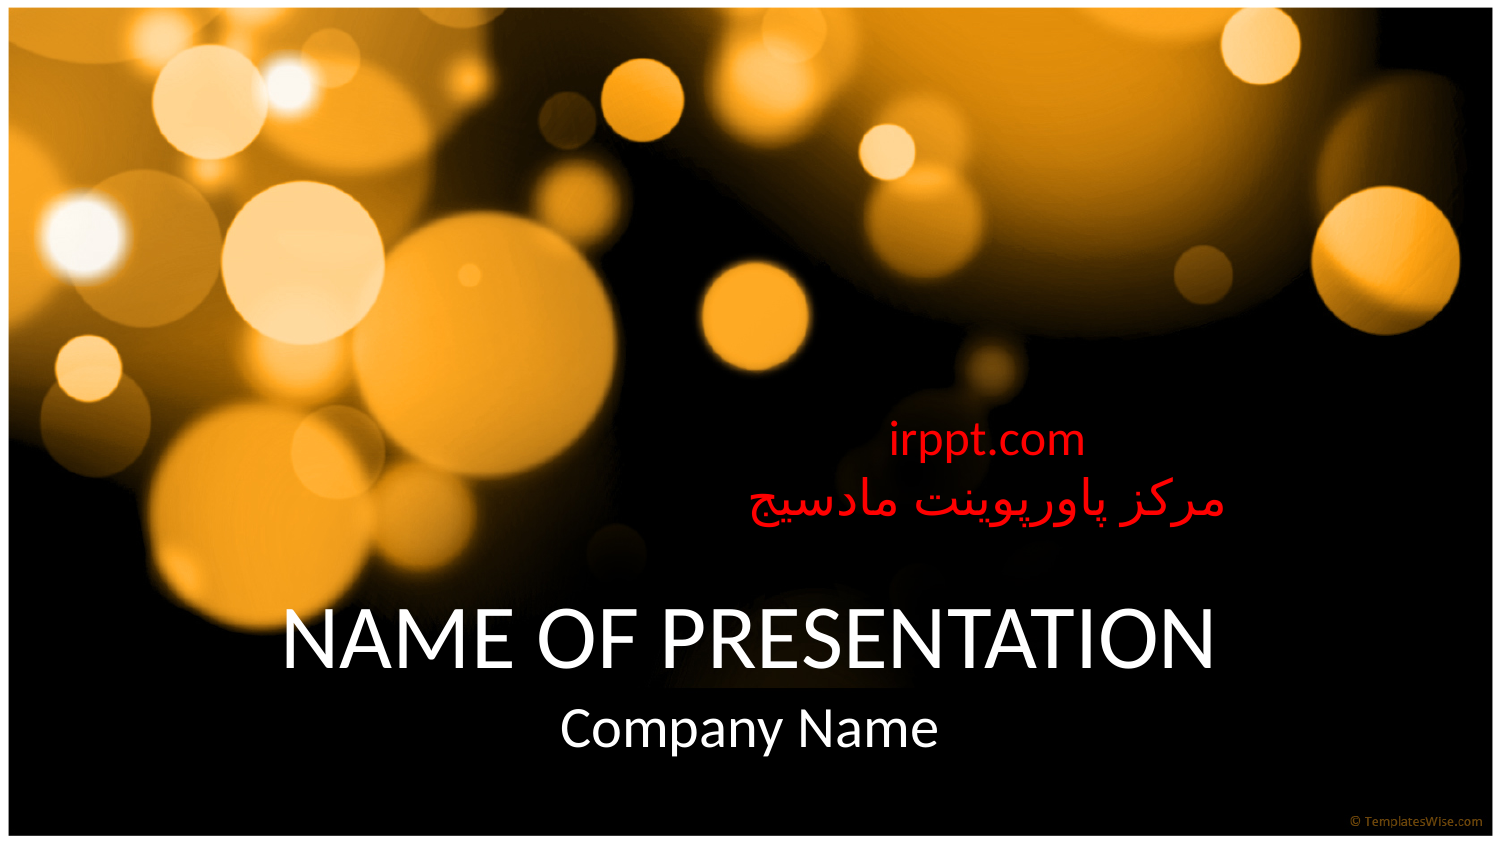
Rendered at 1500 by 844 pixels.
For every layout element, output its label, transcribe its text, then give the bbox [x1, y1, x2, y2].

title NAME OF PRESENTATION [112, 563, 1388, 700]
subtitle Company Name [225, 681, 1275, 768]
text_box irppt.com مرکز پاورپوینت مادسیج [732, 398, 1243, 533]
picture [0, 0, 1500, 844]
